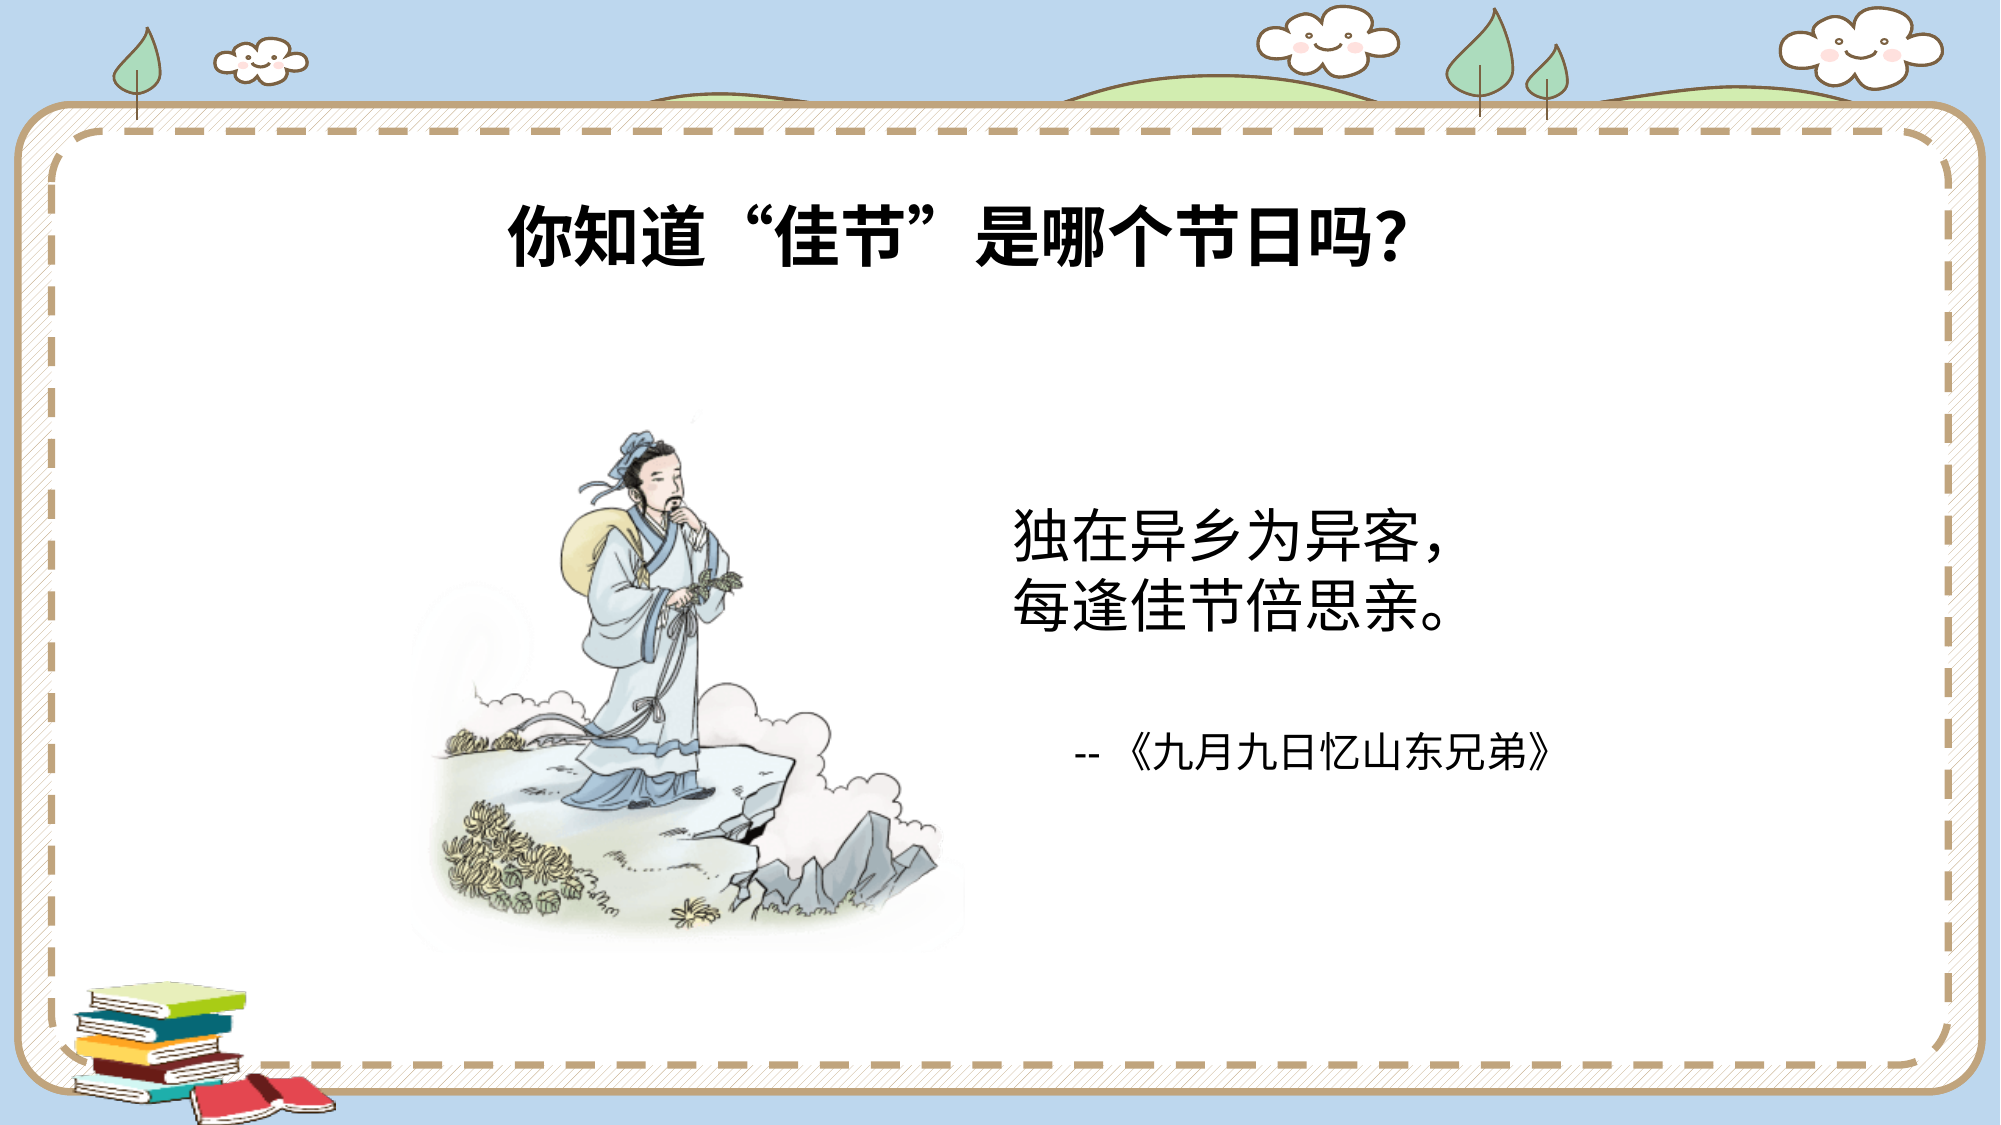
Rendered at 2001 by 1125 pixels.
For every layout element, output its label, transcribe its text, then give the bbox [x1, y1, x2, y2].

text_box 独在异乡为异客， 每逢佳节倍思亲。 --《九月九日忆山东兄弟》 [998, 491, 1749, 787]
text_box 你知道“佳节”是哪个节日吗？ [492, 187, 1457, 283]
picture [71, 981, 336, 1125]
picture [411, 408, 980, 954]
